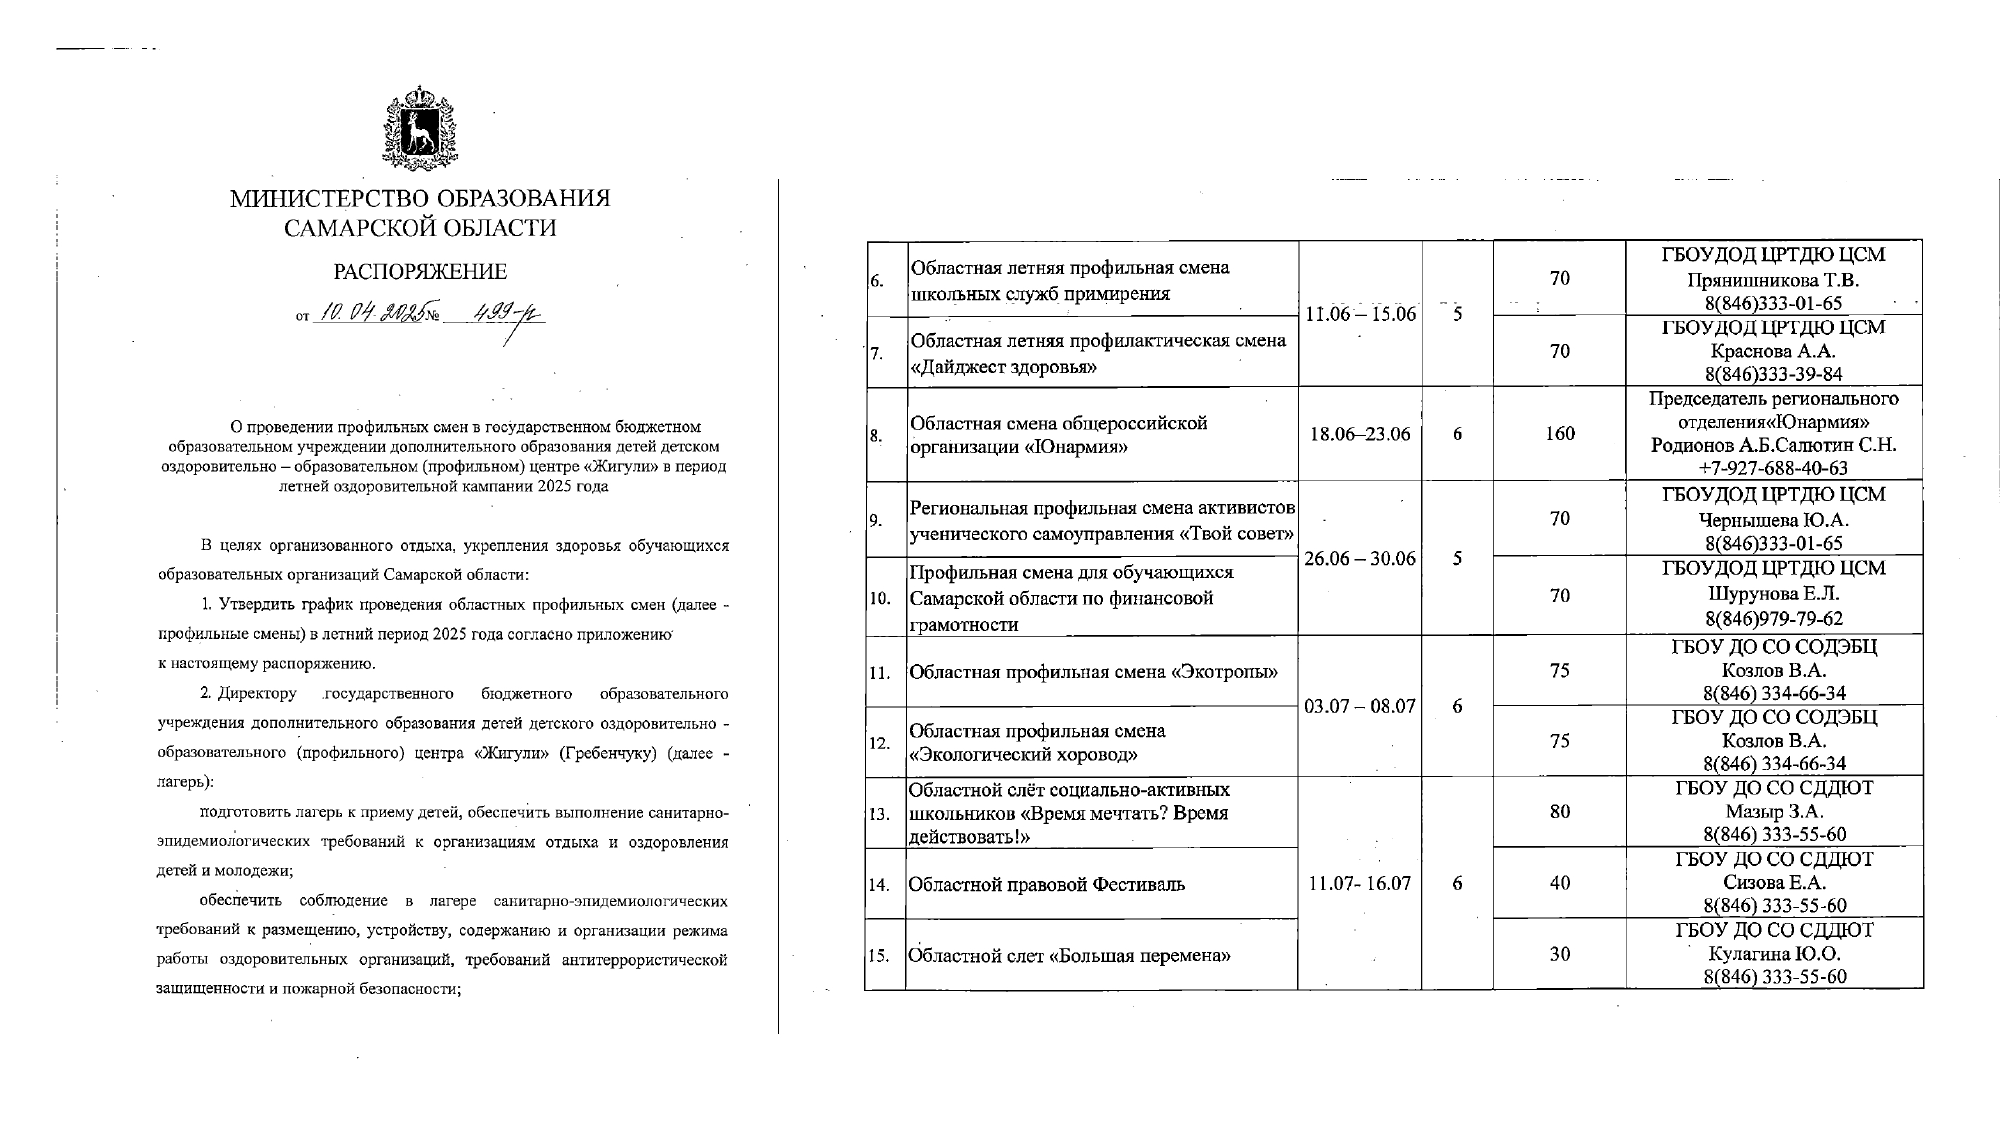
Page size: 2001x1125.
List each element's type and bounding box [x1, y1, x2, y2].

picture [52, 48, 2000, 1077]
